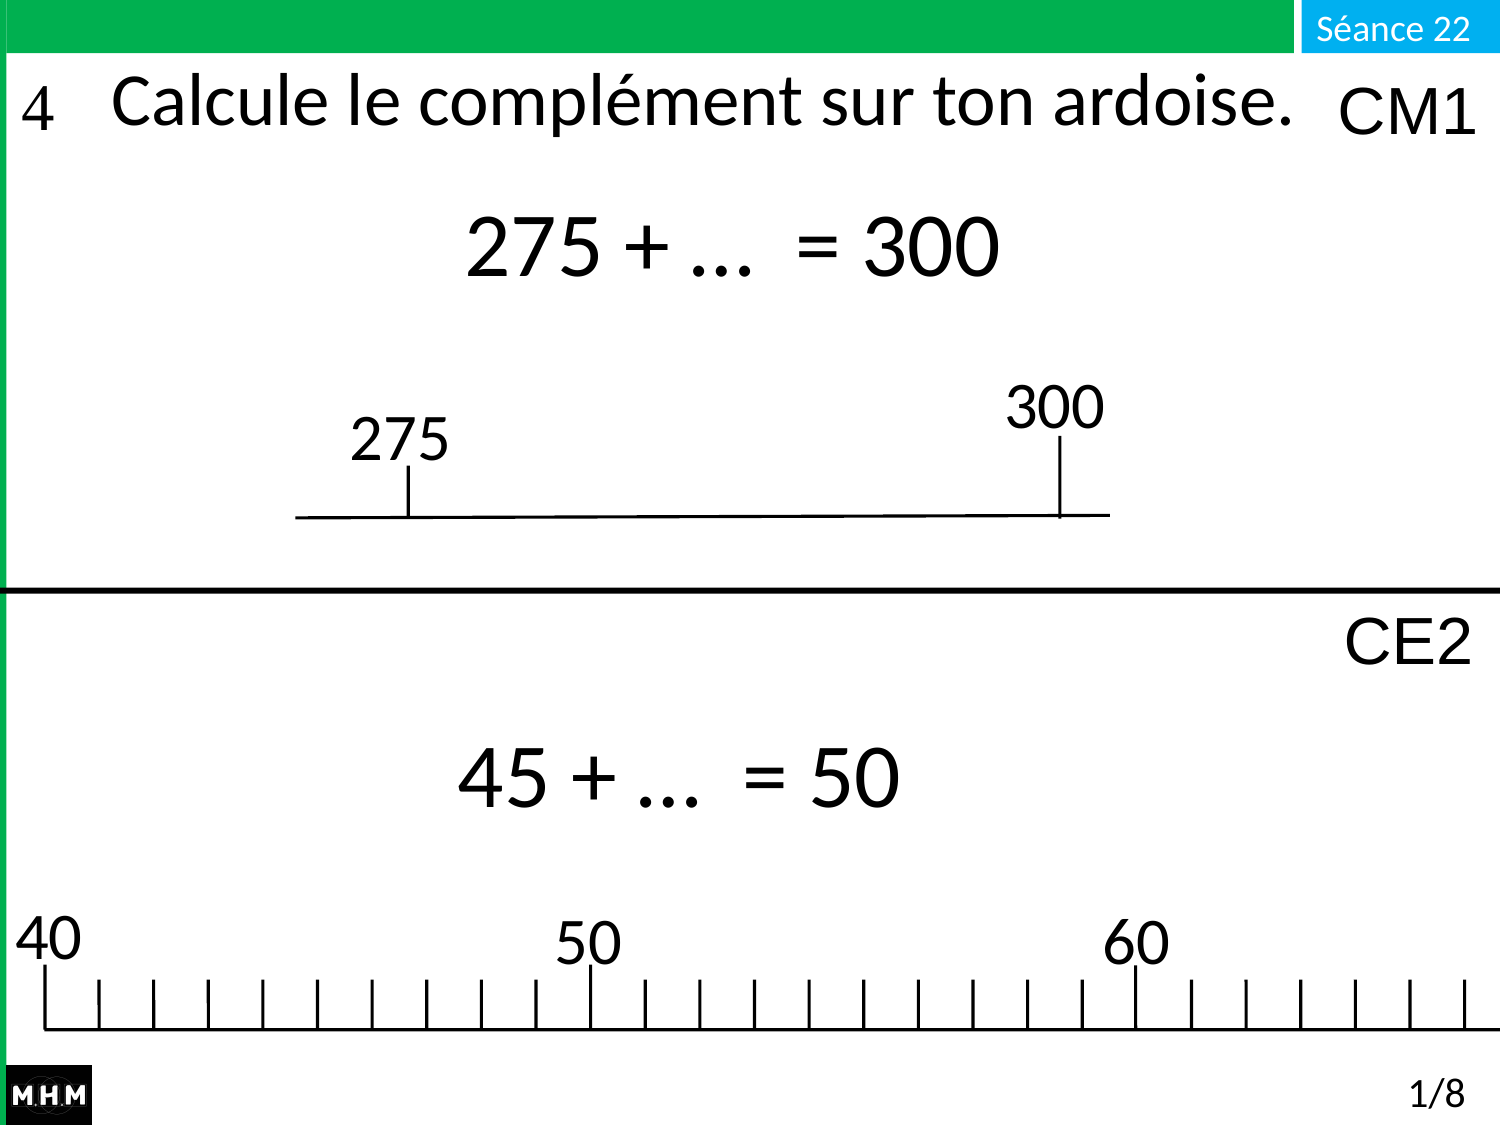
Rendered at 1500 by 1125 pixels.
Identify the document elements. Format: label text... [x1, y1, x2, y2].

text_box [0, 885, 1500, 1031]
text_box CE2 [1328, 590, 1500, 680]
text_box CM1 [1322, 60, 1500, 150]
title Calcule le complément sur ton ardoise. [96, 60, 1322, 150]
text_box 45 + … = 50 [413, 708, 926, 834]
text_box 275 + … = 300 [413, 177, 1033, 302]
picture [6, 1065, 92, 1125]
list 1/8 [1373, 1064, 1500, 1125]
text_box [295, 354, 1172, 519]
